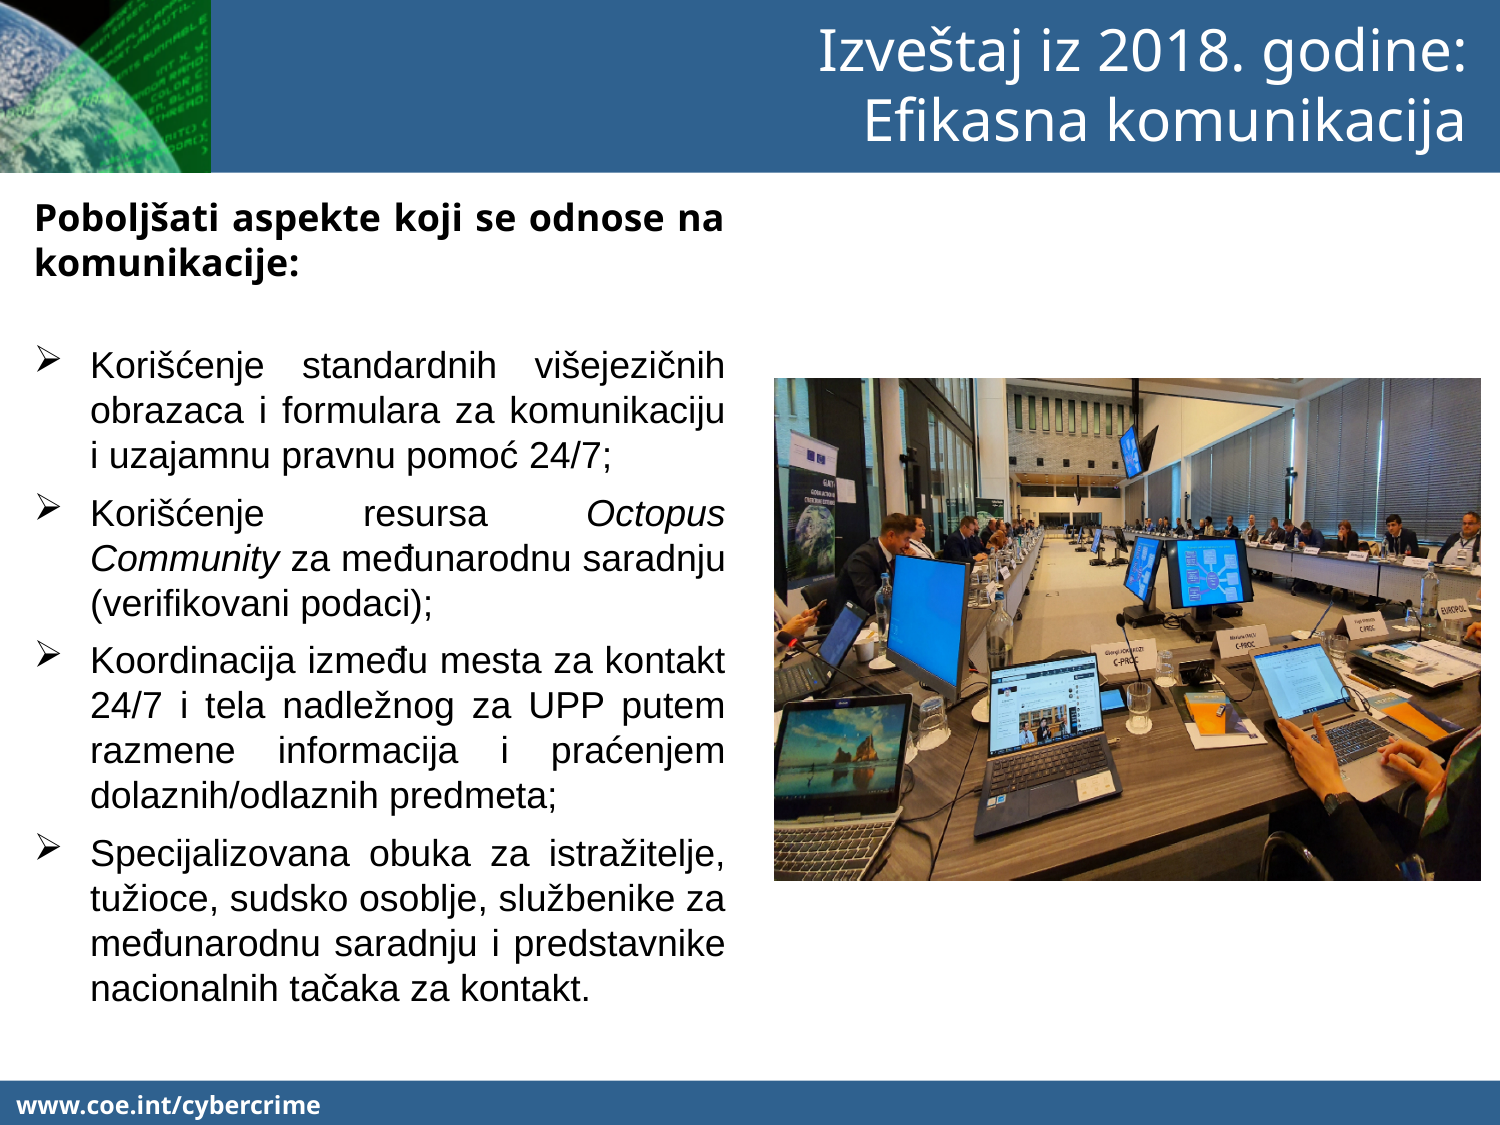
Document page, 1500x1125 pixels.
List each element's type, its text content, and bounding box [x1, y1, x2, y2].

text_box www.coe.int/cybercrime [1, 1082, 1500, 1125]
text_box [214, 0, 1500, 175]
text_box Izveštaj iz 2018. godine: Efikasna komunikacija [230, 5, 1483, 161]
text_box [0, 1079, 1500, 1125]
text_box Poboljšati aspekte koji se odnose na komunikacije: Korišćenje standardnih višejezičnih obrazaca i formulara za komunikaciju i uzajamnu pravnu pomoć 24/7; Korišćenje resursa Octopus Community za međunarodnu saradnju (verifikovani podaci); Koordinacija između mesta za kontakt 24/7 i tela nadležnog za UPP putem razmene informacija i praćenjem dolaznih/odlaznih predmeta; Specijalizovana obuka za istražitelje, tužioce, sudsko osoblje, službenike za međunarodnu saradnju i predstavnike nacionalnih tačaka za kontakt. [19, 186, 741, 1017]
picture [774, 378, 1481, 882]
picture [0, 0, 212, 173]
